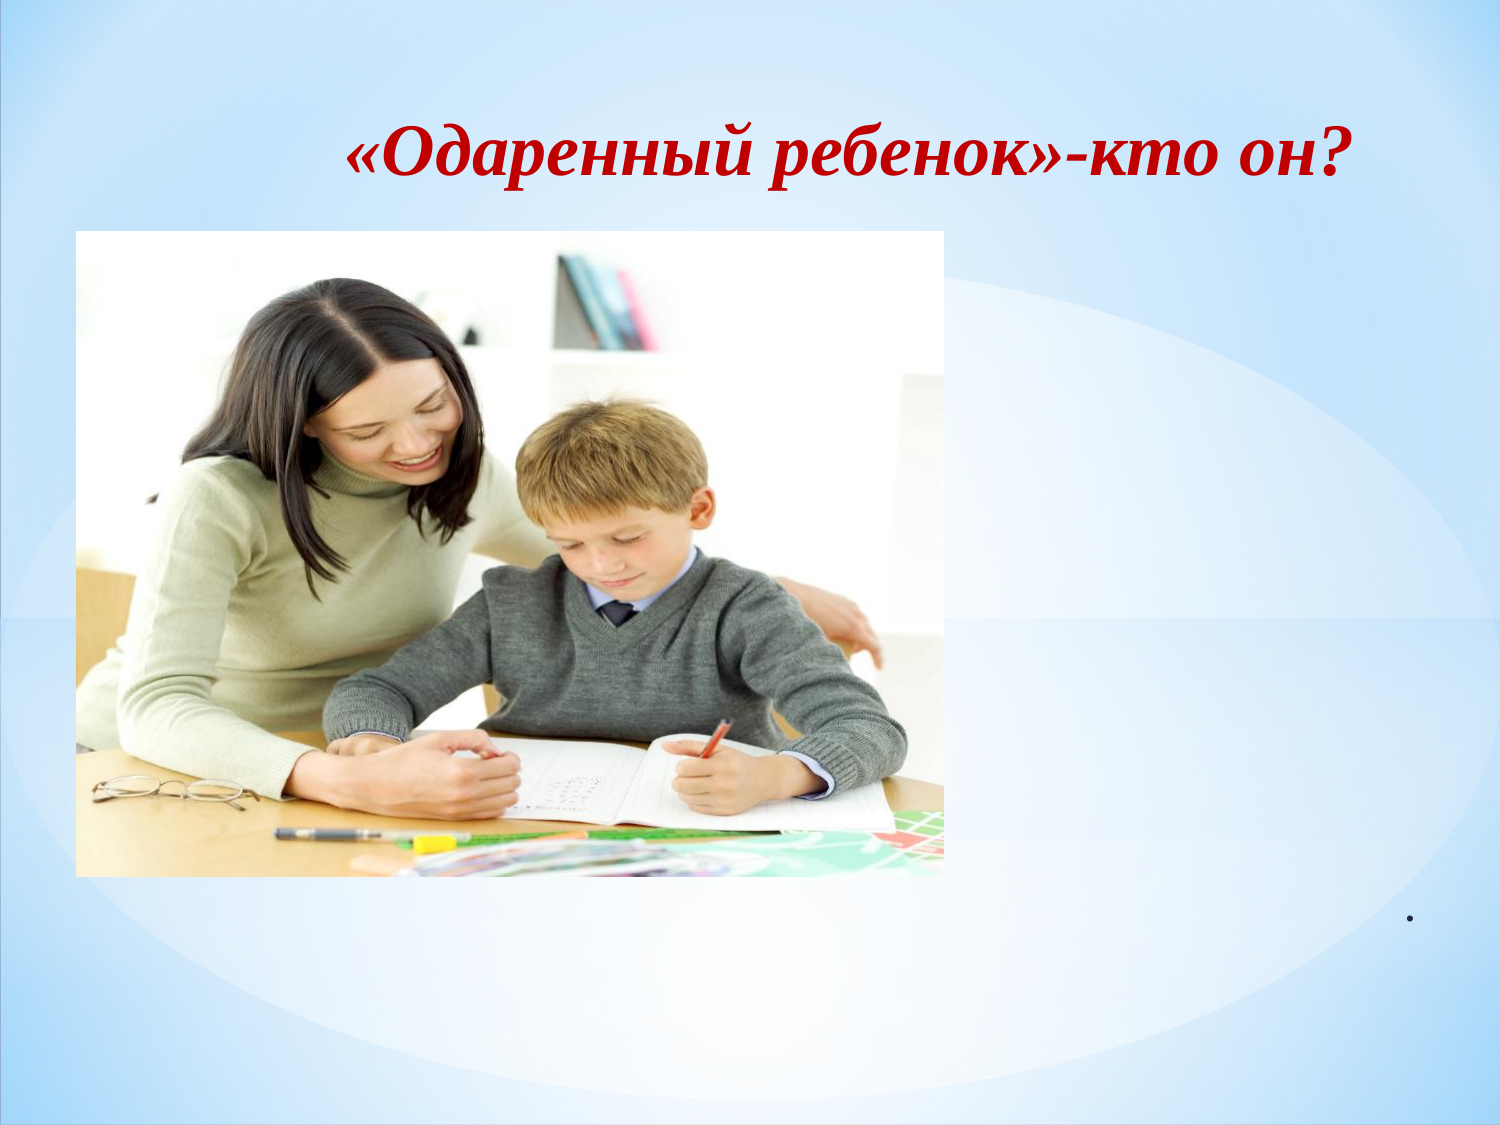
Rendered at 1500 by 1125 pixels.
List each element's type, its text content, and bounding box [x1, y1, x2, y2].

title «Одаренный ребенок»-кто он? [235, 93, 1466, 282]
text_box . [375, 831, 1430, 937]
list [76, 231, 945, 877]
